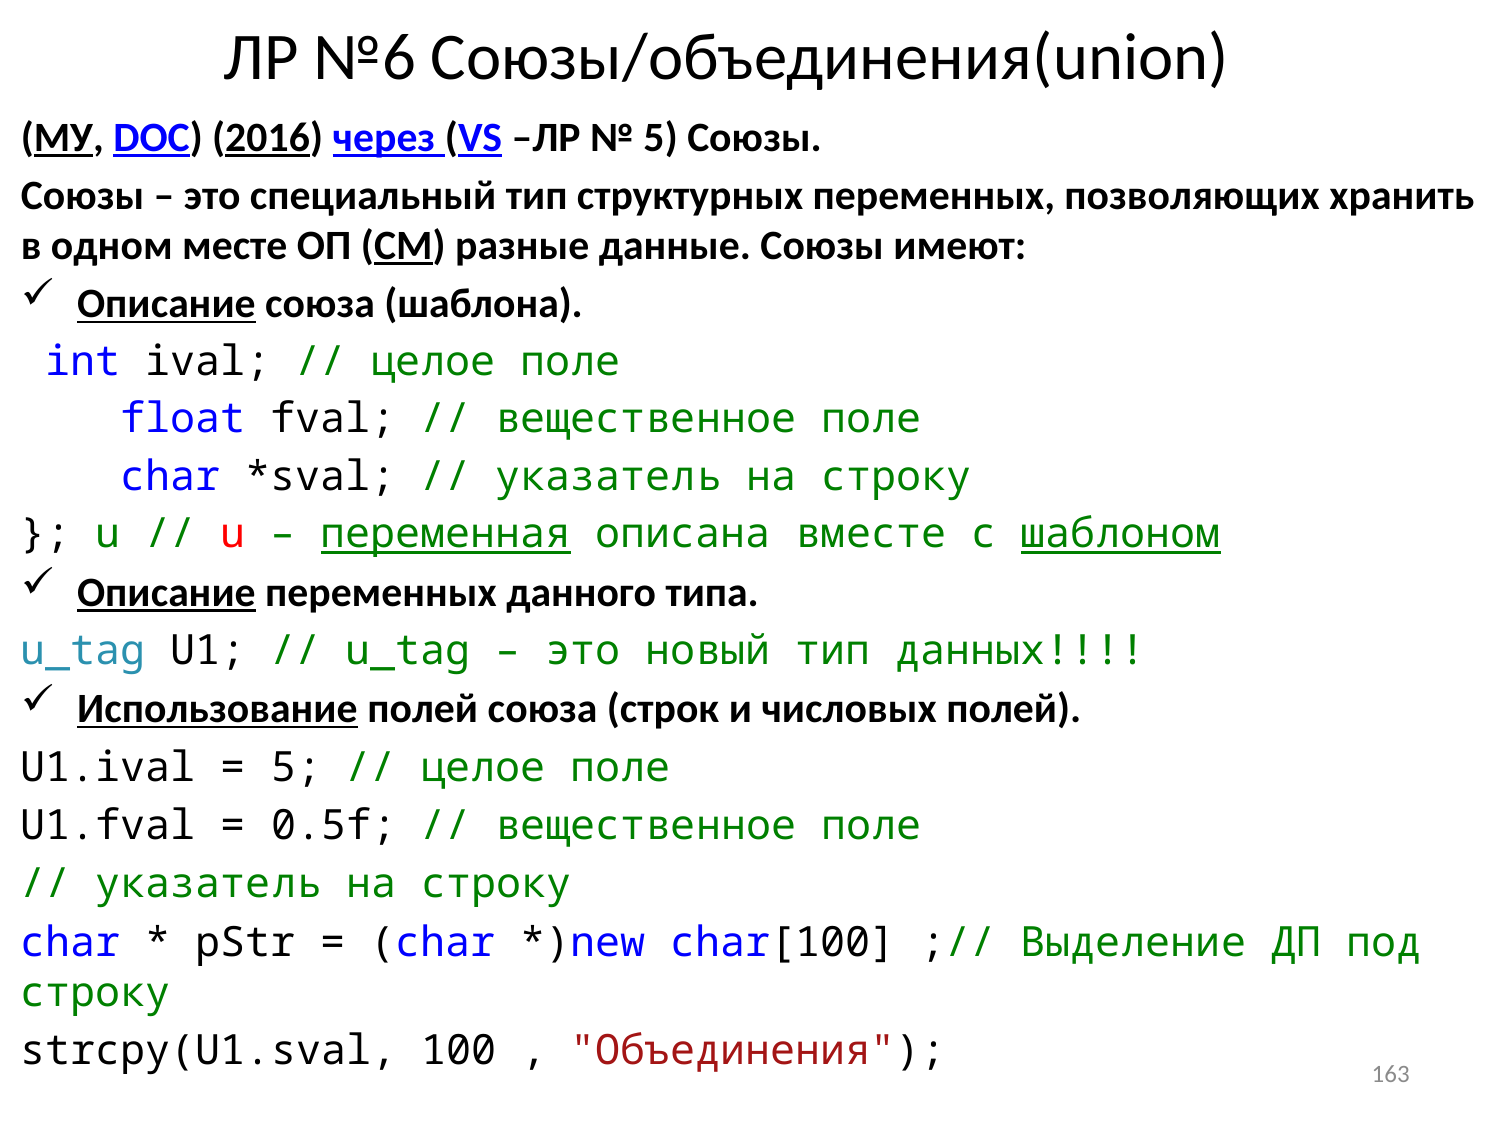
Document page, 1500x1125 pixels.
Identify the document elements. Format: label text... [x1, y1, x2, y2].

slide_number 163 [1074, 1042, 1425, 1103]
text_box (МУ, DOC) (2016) через (VS –ЛР № 5) Союзы. Союзы – это специальный тип структурных переменных, позволяющих хранить в одном месте ОП (СМ) разные данные. Союзы имеют: Описание союза (шаблона). int ival; // целое поле float fval; // вещественное поле char *sval; // указатель на строку }; u // u – переменная описана вместе с шаблоном Описание переменных данного типа. u_tag U1; // u_tag – это новый тип данных!!!! Использование полей союза (строк и числовых полей). U1.ival = 5; // целое поле U1.fval = 0.5f; // вещественное поле // указатель на строку char * pStr = (char *)new char[100] ;// Выделение ДП под строку strcpy(U1.sval, 100 , "Объединения"); [5, 101, 1500, 1047]
title ЛР №6 Союзы/объединения(union) [159, 0, 1294, 101]
